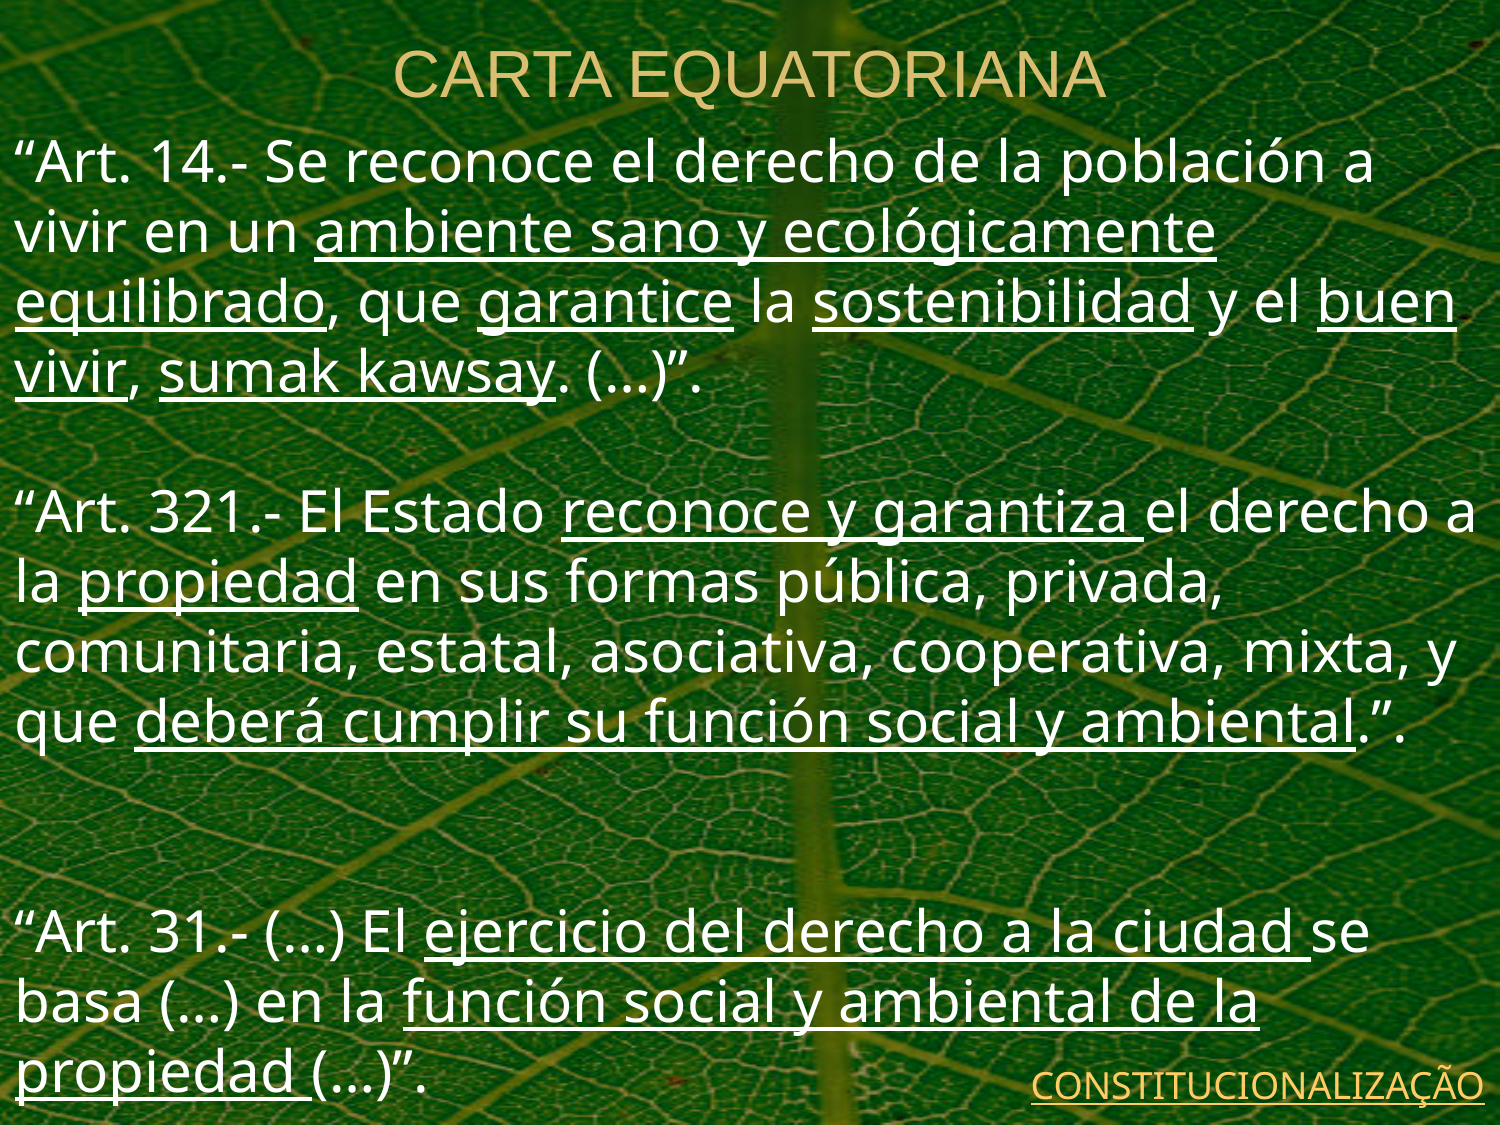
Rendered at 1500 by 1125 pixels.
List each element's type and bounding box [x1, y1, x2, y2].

list [0, 0, 1500, 1125]
